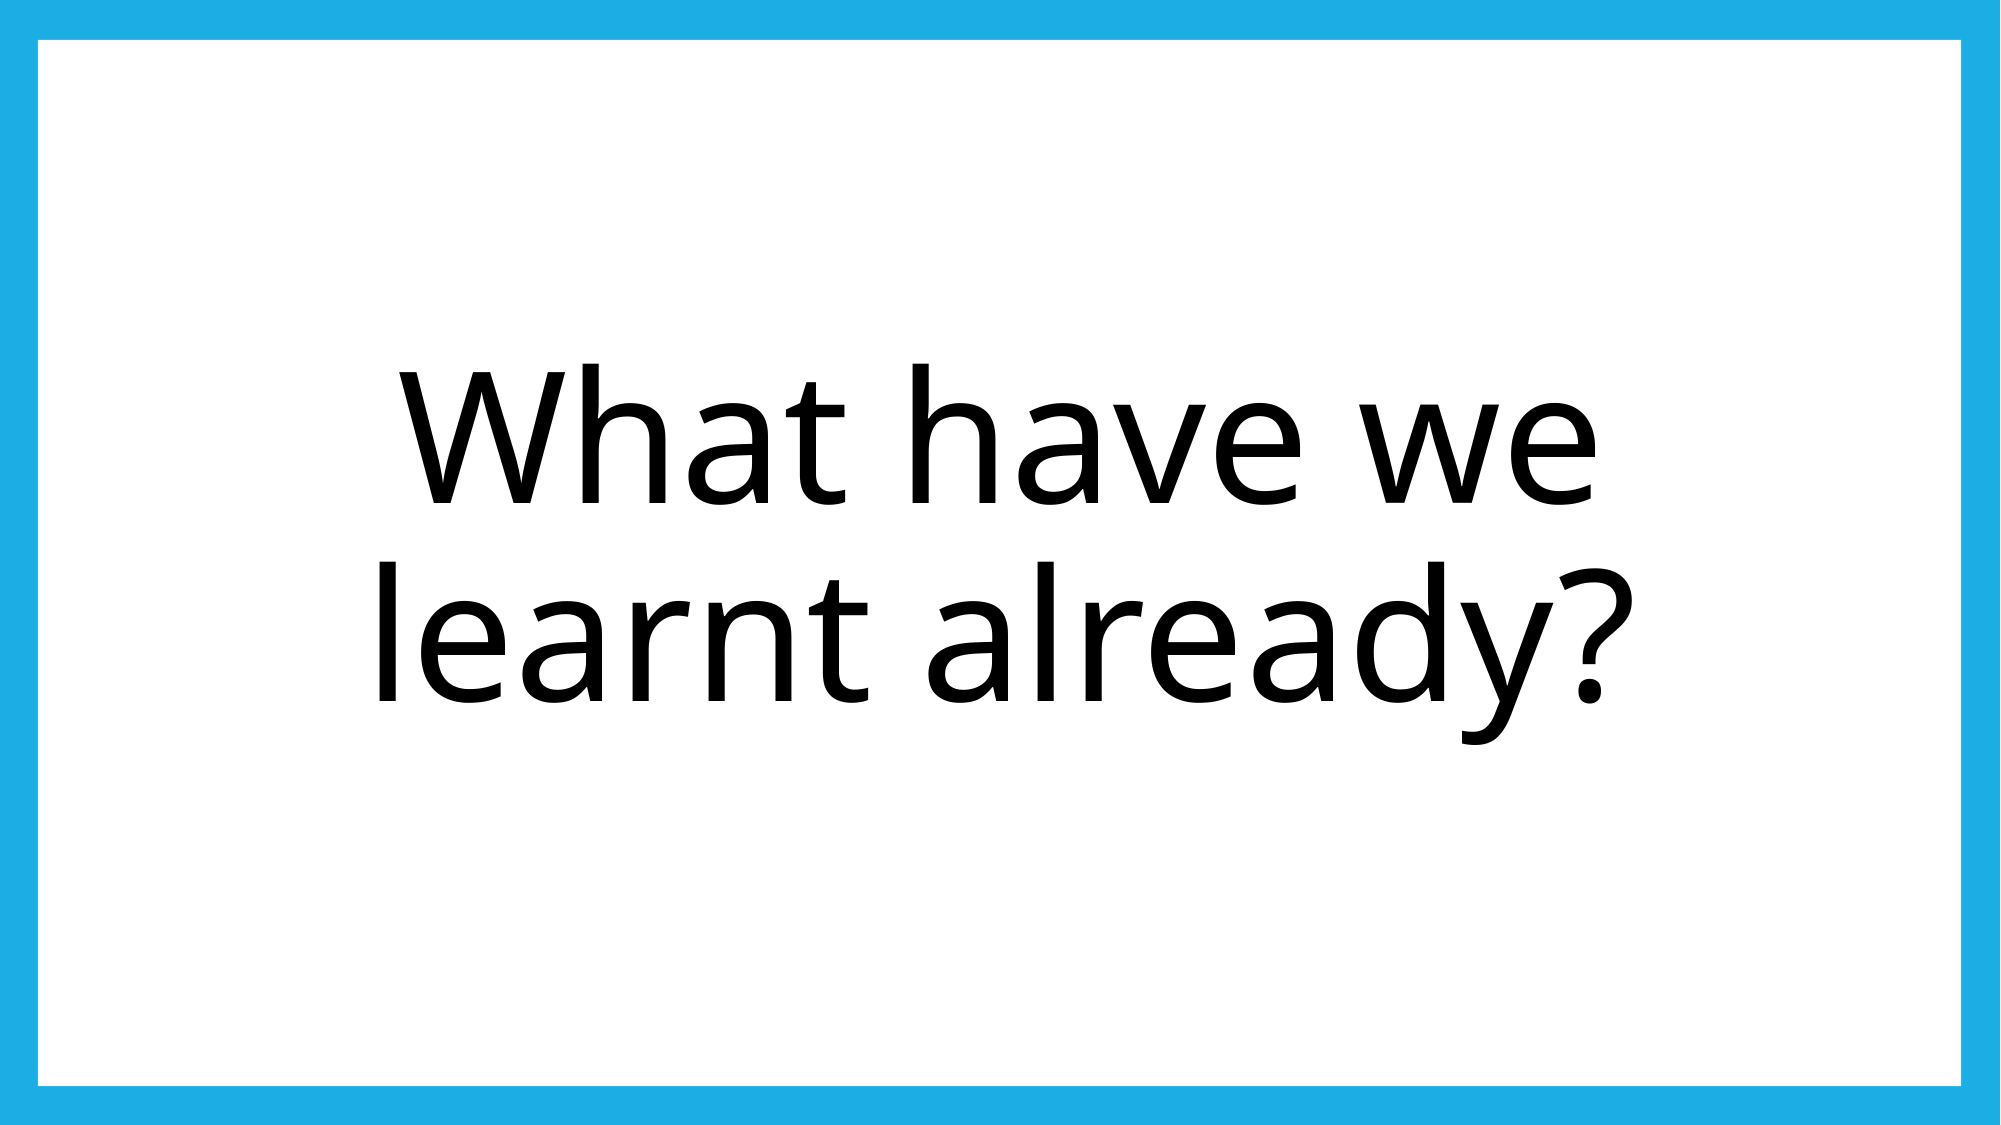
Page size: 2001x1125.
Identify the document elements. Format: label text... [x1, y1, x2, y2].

list What have we learnt already? [187, 337, 1808, 1000]
